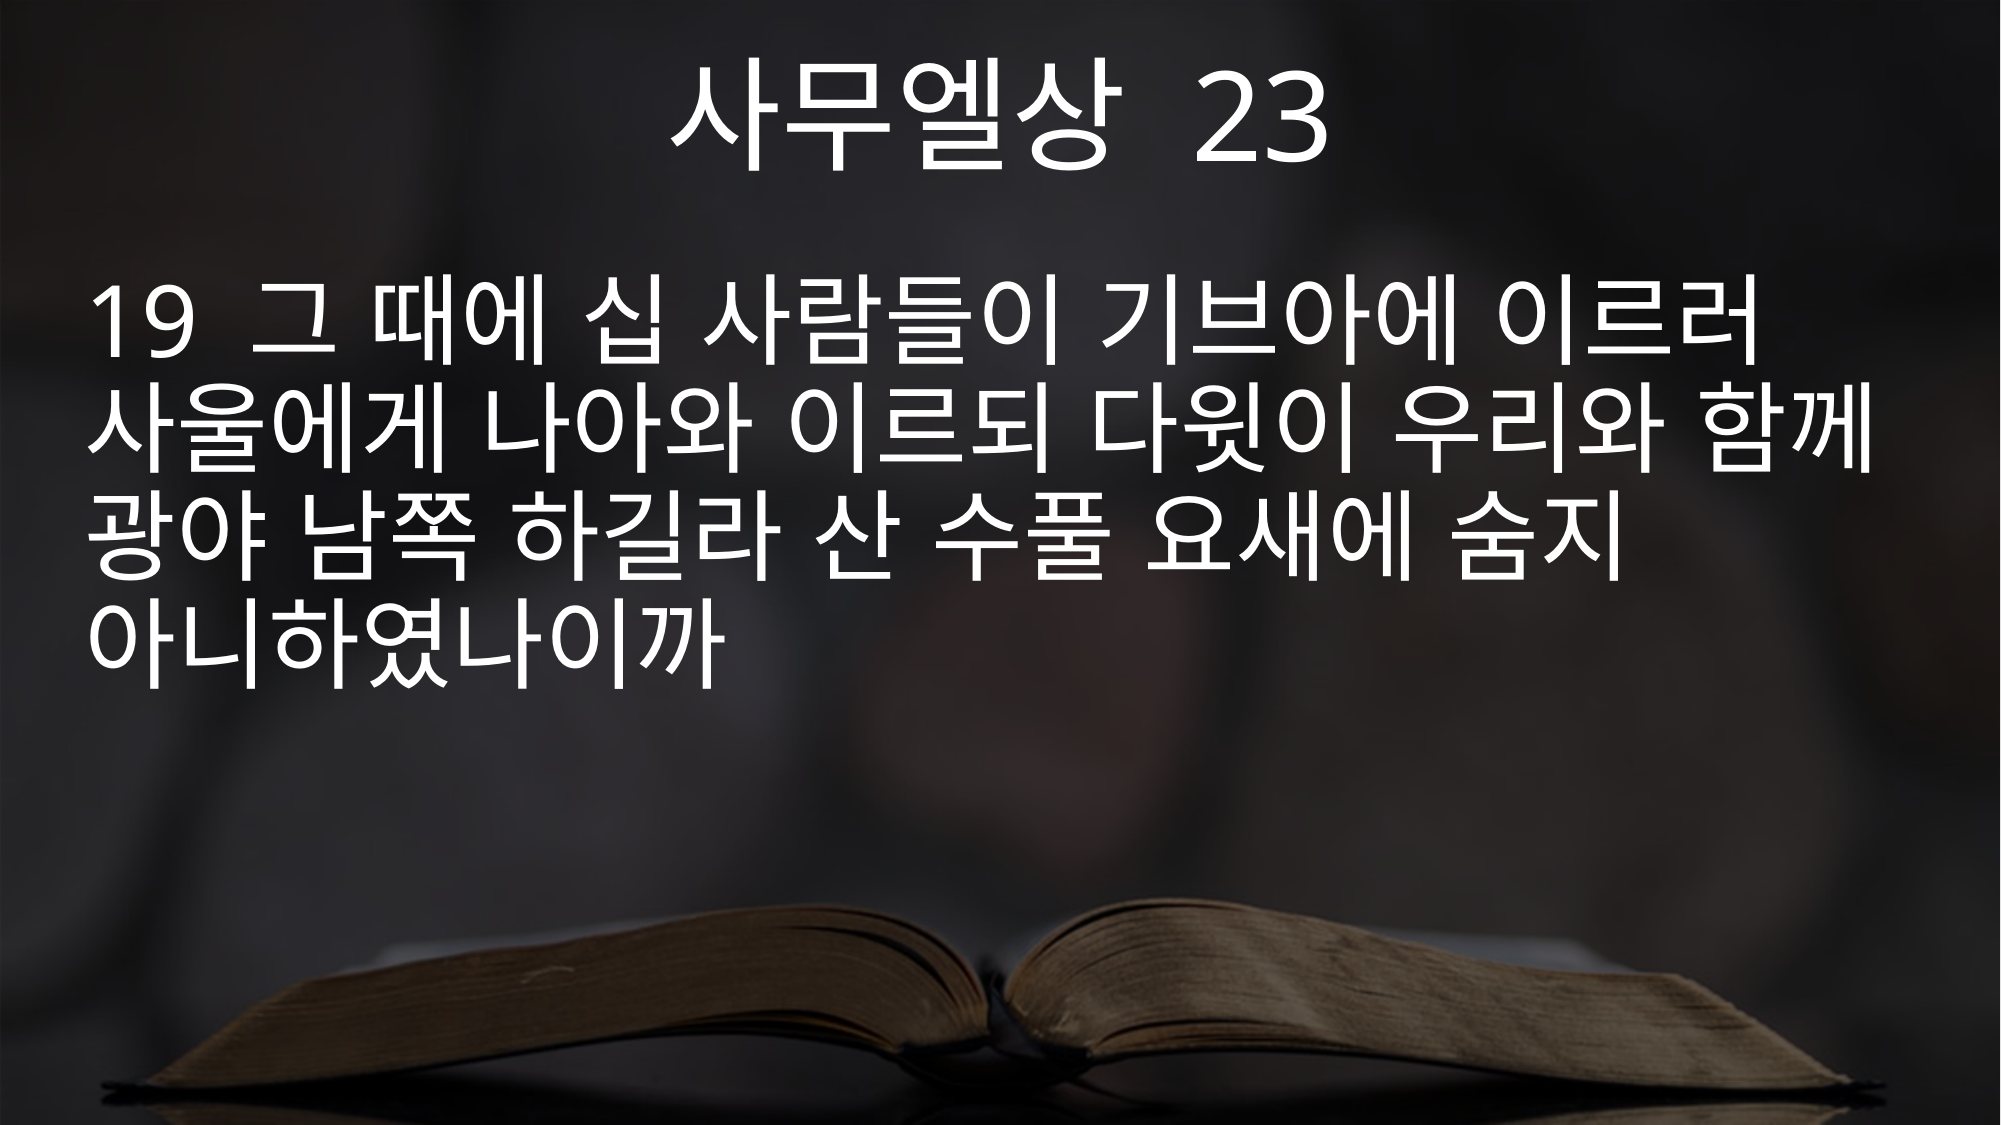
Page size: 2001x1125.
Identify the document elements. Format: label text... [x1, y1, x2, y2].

footer 사무엘상 23 [0, 32, 2000, 192]
list 19 그 때에 십 사람들이 기브아에 이르러 사울에게 나아와 이르되 다윗이 우리와 함께 광야 남쪽 하길라 산 수풀 요새에 숨지 아니하였나이까 [69, 263, 1953, 423]
picture [0, 0, 2001, 1125]
